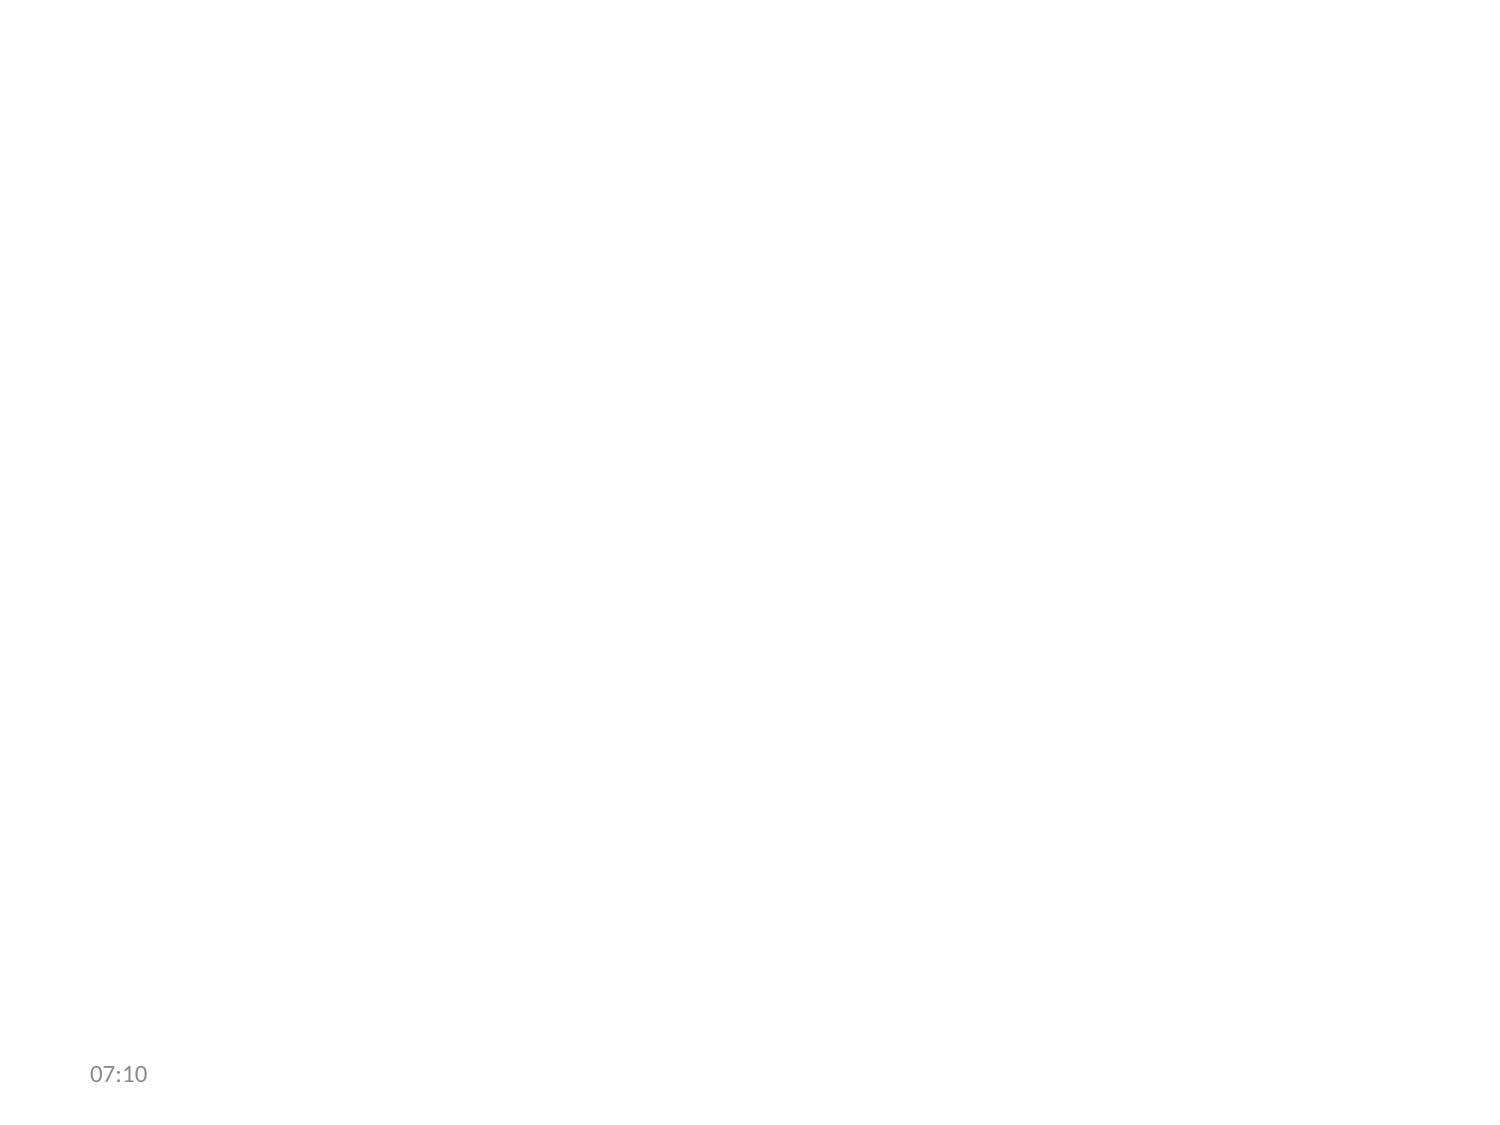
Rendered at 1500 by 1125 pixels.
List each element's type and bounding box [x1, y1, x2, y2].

slide_number [75, 1042, 425, 1103]
